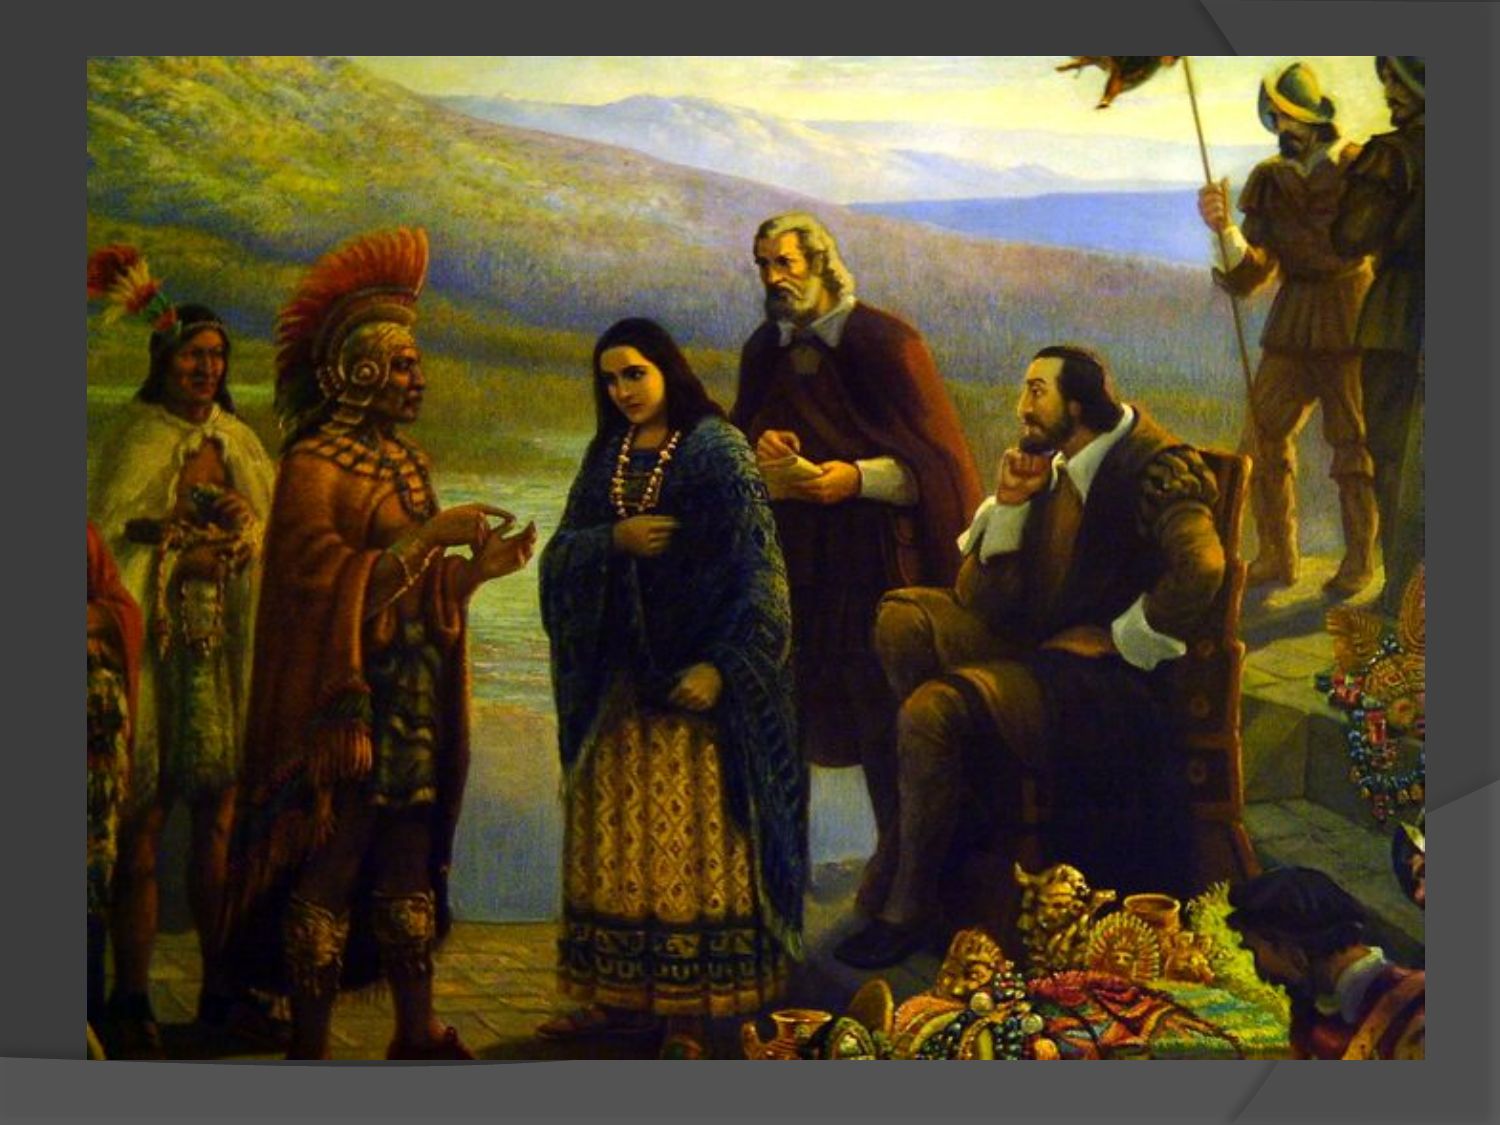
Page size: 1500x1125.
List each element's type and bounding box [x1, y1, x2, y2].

picture [87, 55, 1426, 1060]
